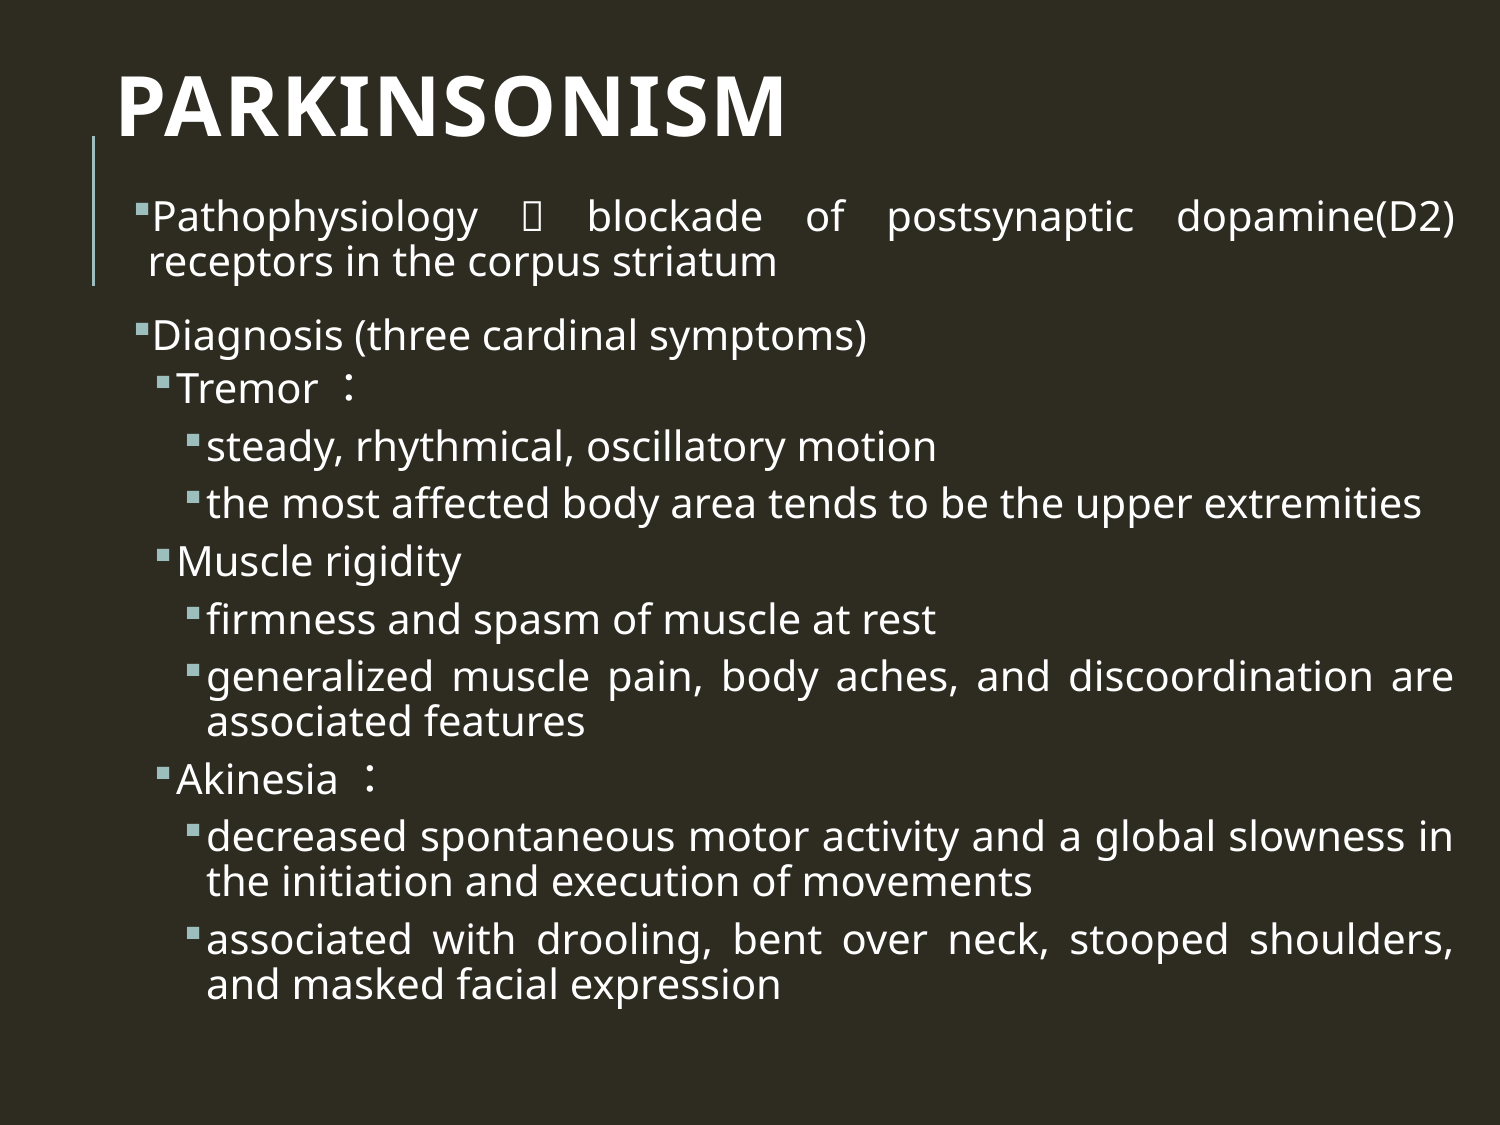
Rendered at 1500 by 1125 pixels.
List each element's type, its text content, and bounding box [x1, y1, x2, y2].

list Pathophysiology  blockade of postsynaptic dopamine(D2) receptors in the corpus striatum Diagnosis (three cardinal symptoms) Tremor： steady, rhythmical, oscillatory motion the most affected body area tends to be the upper extremities Muscle rigidity firmness and spasm of muscle at rest generalized muscle pain, body aches, and discoordination are associated features Akinesia： decreased spontaneous motor activity and a global slowness in the initiation and execution of movements associated with drooling, bent over neck, stooped shoulders, and masked facial expression [125, 187, 1463, 1075]
title Parkinsonism [99, 37, 1425, 188]
